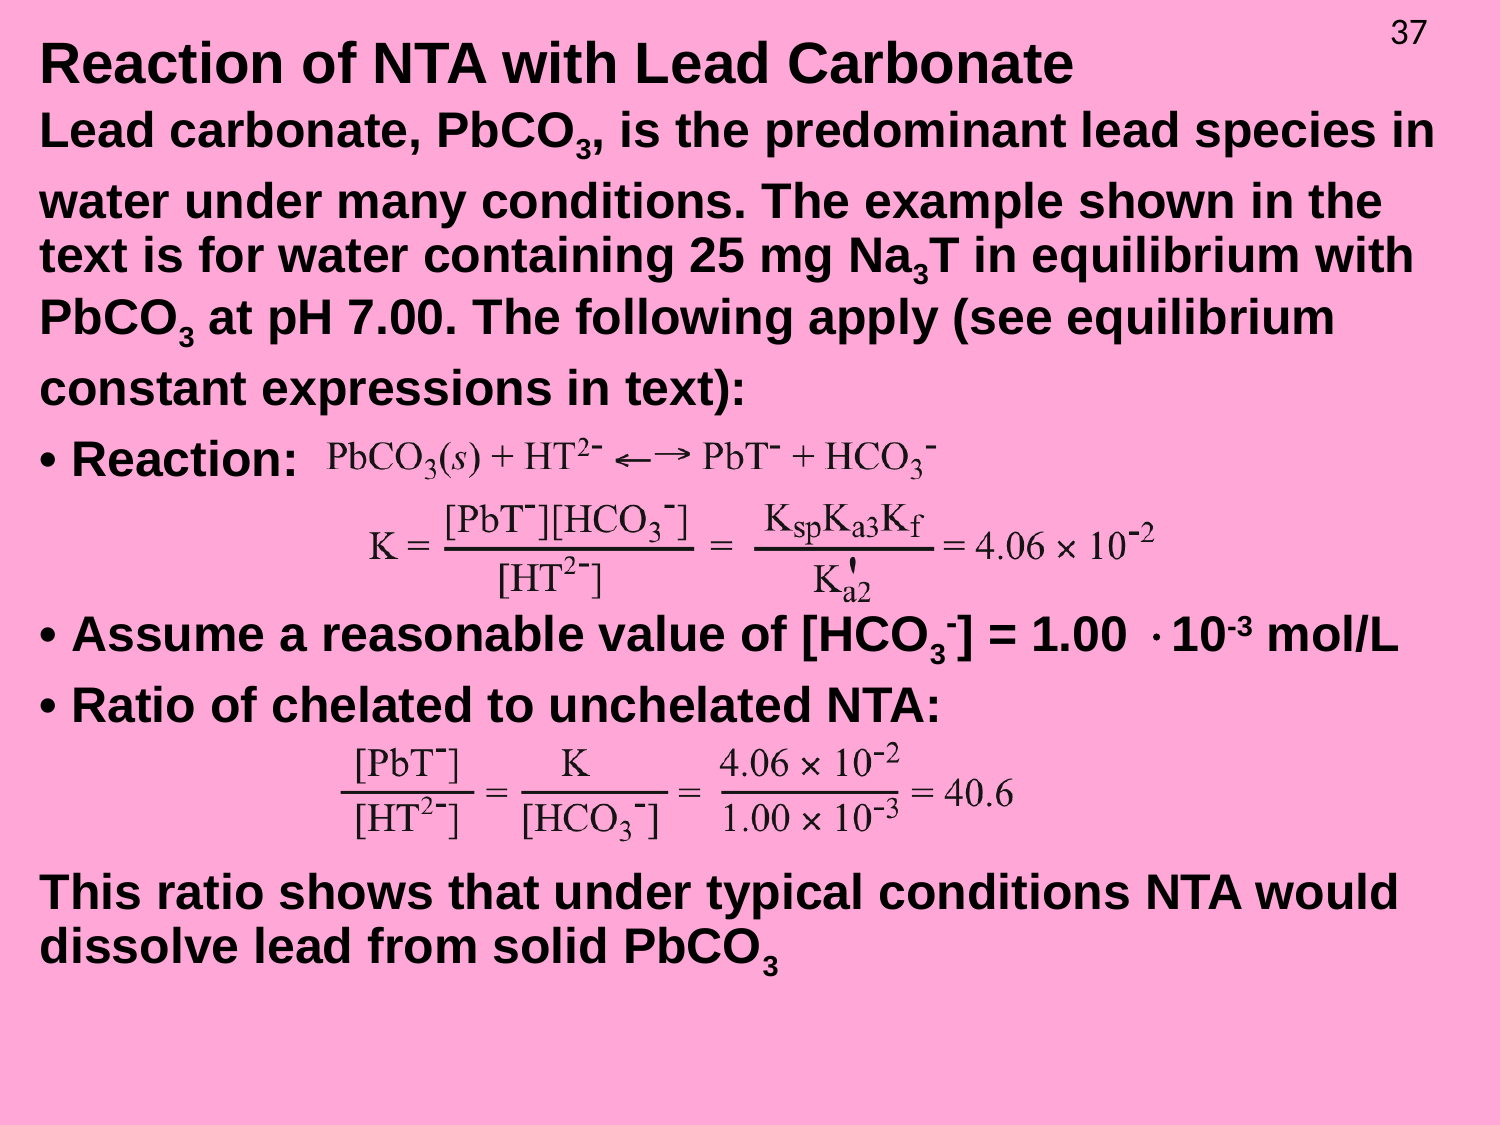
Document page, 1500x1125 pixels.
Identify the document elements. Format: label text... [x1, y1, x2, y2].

text_box 37 [1374, 0, 1488, 60]
text_box • Assume a reasonable value of [HCO3-] = 1.00 ×10-3 mol/L • Ratio of chelated to unchelated NTA: [24, 599, 1500, 740]
text_box Reaction of NTA with Lead Carbonate Lead carbonate, PbCO3, is the predominant lead species in water under many conditions. The example shown in the text is for water containing 25 mg Na3T in equilibrium with PbCO3 at pH 7.00. The following apply (see equilibrium constant expressions in text): • Reaction: [24, 12, 1463, 494]
picture [299, 412, 1181, 613]
picture [330, 716, 1038, 851]
text_box This ratio shows that under typical conditions NTA would dissolve lead from solid PbCO3 [24, 849, 1500, 990]
